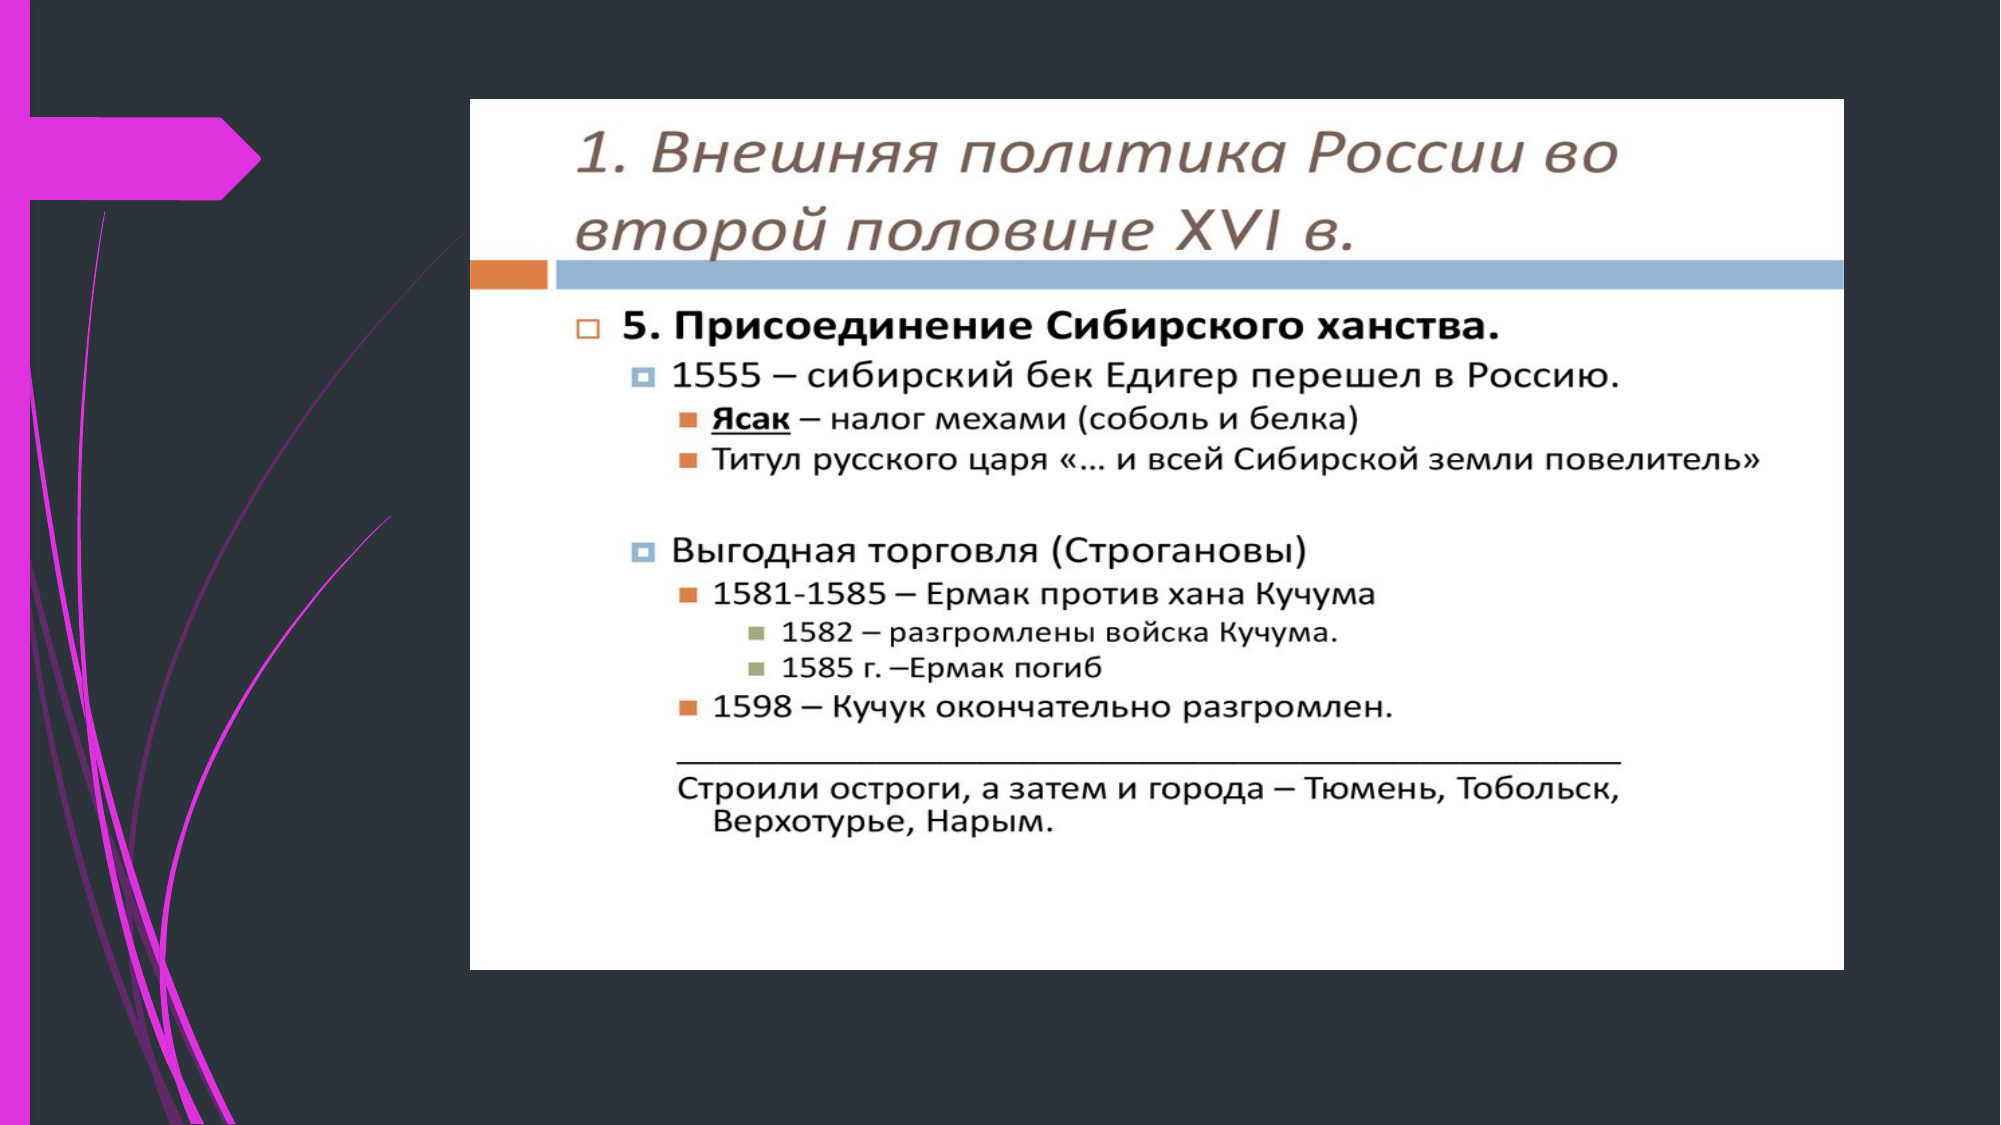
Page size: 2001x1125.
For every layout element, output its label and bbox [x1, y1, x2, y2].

list [469, 99, 1844, 971]
